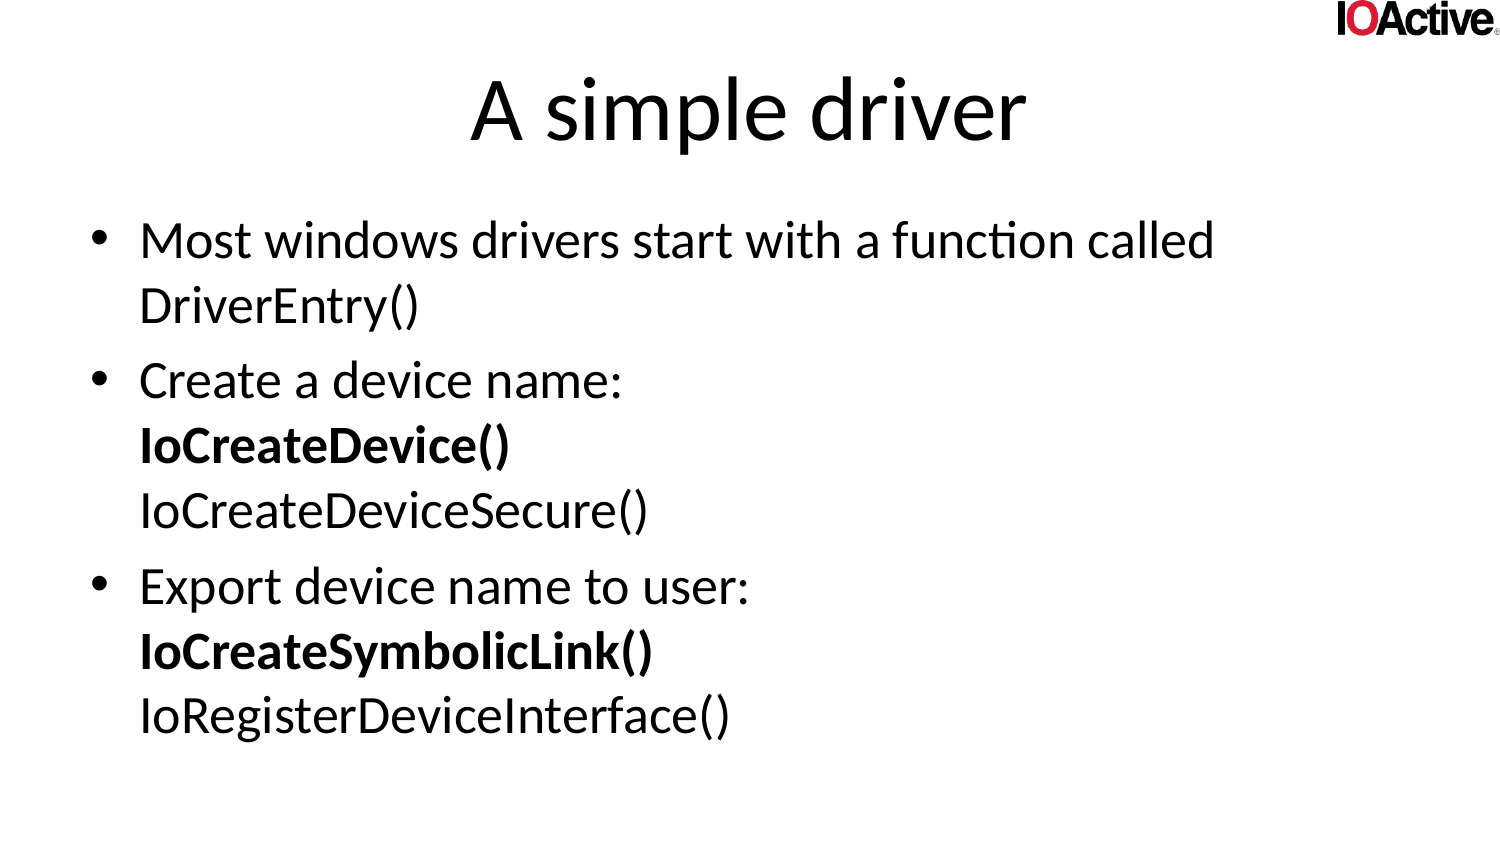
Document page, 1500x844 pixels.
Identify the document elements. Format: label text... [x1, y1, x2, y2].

list Most windows drivers start with a function called DriverEntry() Create a device name: IoCreateDevice() IoCreateDeviceSecure() Export device name to user: IoCreateSymbolicLink() IoRegisterDeviceInterface() [75, 196, 1463, 754]
picture [1337, 0, 1500, 36]
title A simple driver [75, 33, 1425, 175]
